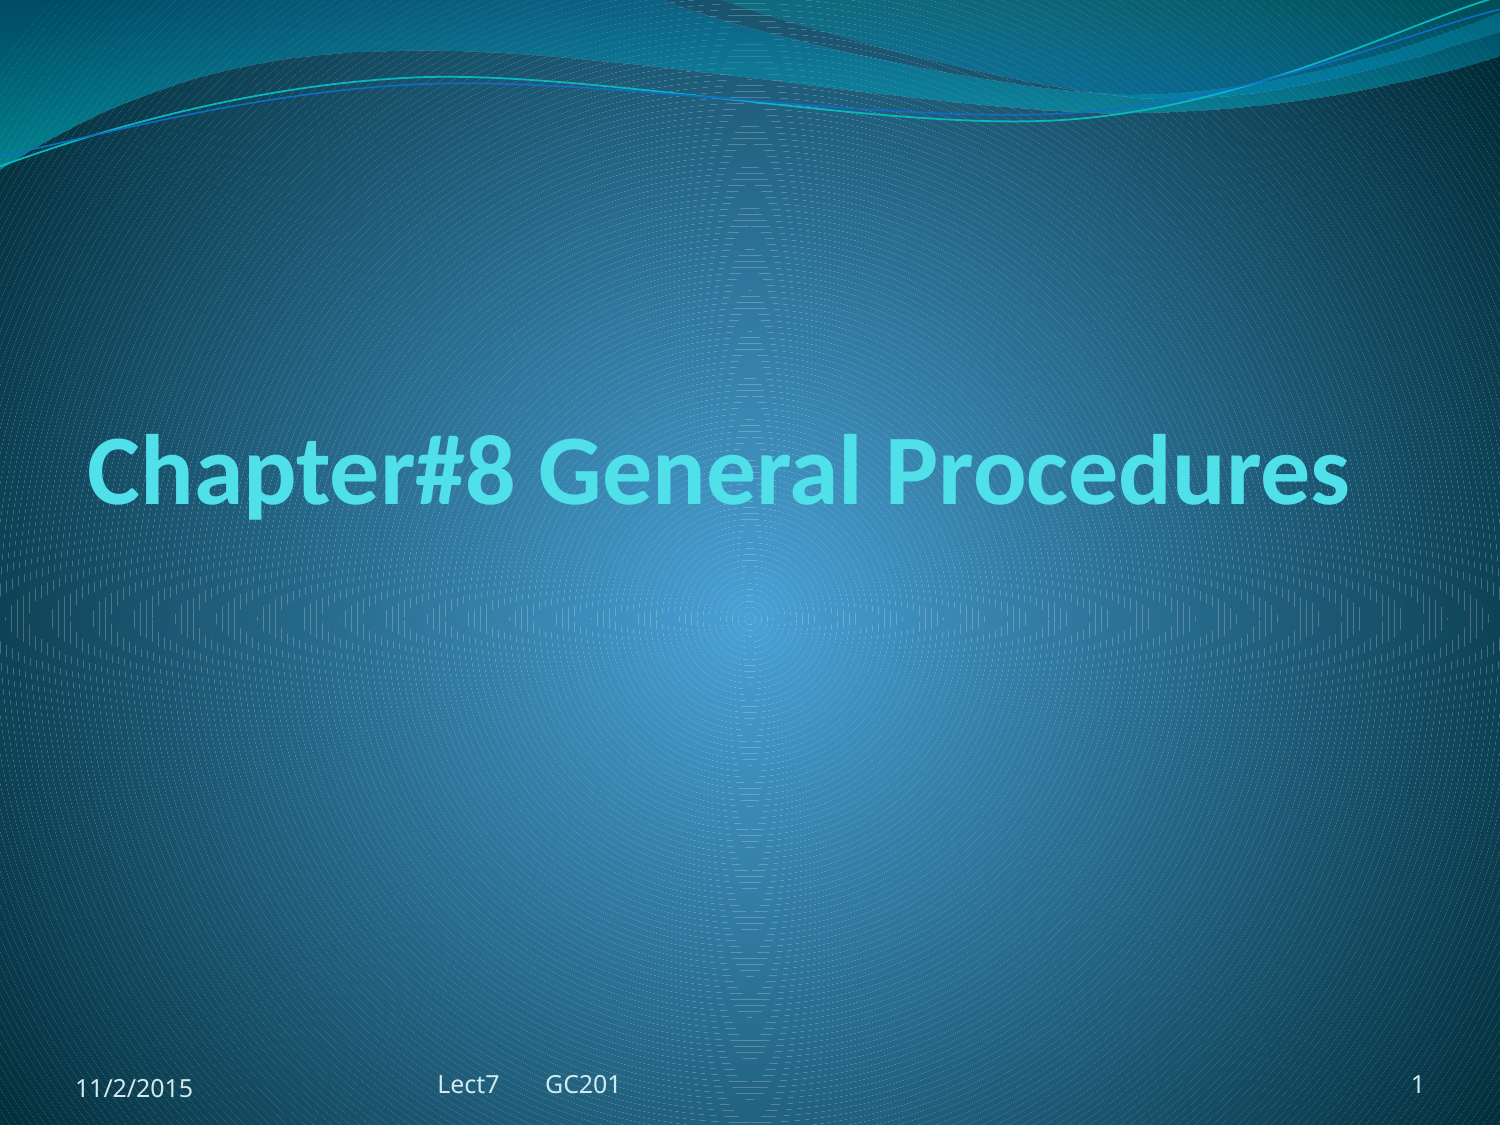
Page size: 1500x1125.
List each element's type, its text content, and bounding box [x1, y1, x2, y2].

title Chapter#8 General Procedures [87, 224, 1376, 525]
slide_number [75, 1042, 425, 1103]
slide_number 1 [1299, 1042, 1425, 1103]
footer Lect7 GC201 [437, 1042, 988, 1103]
